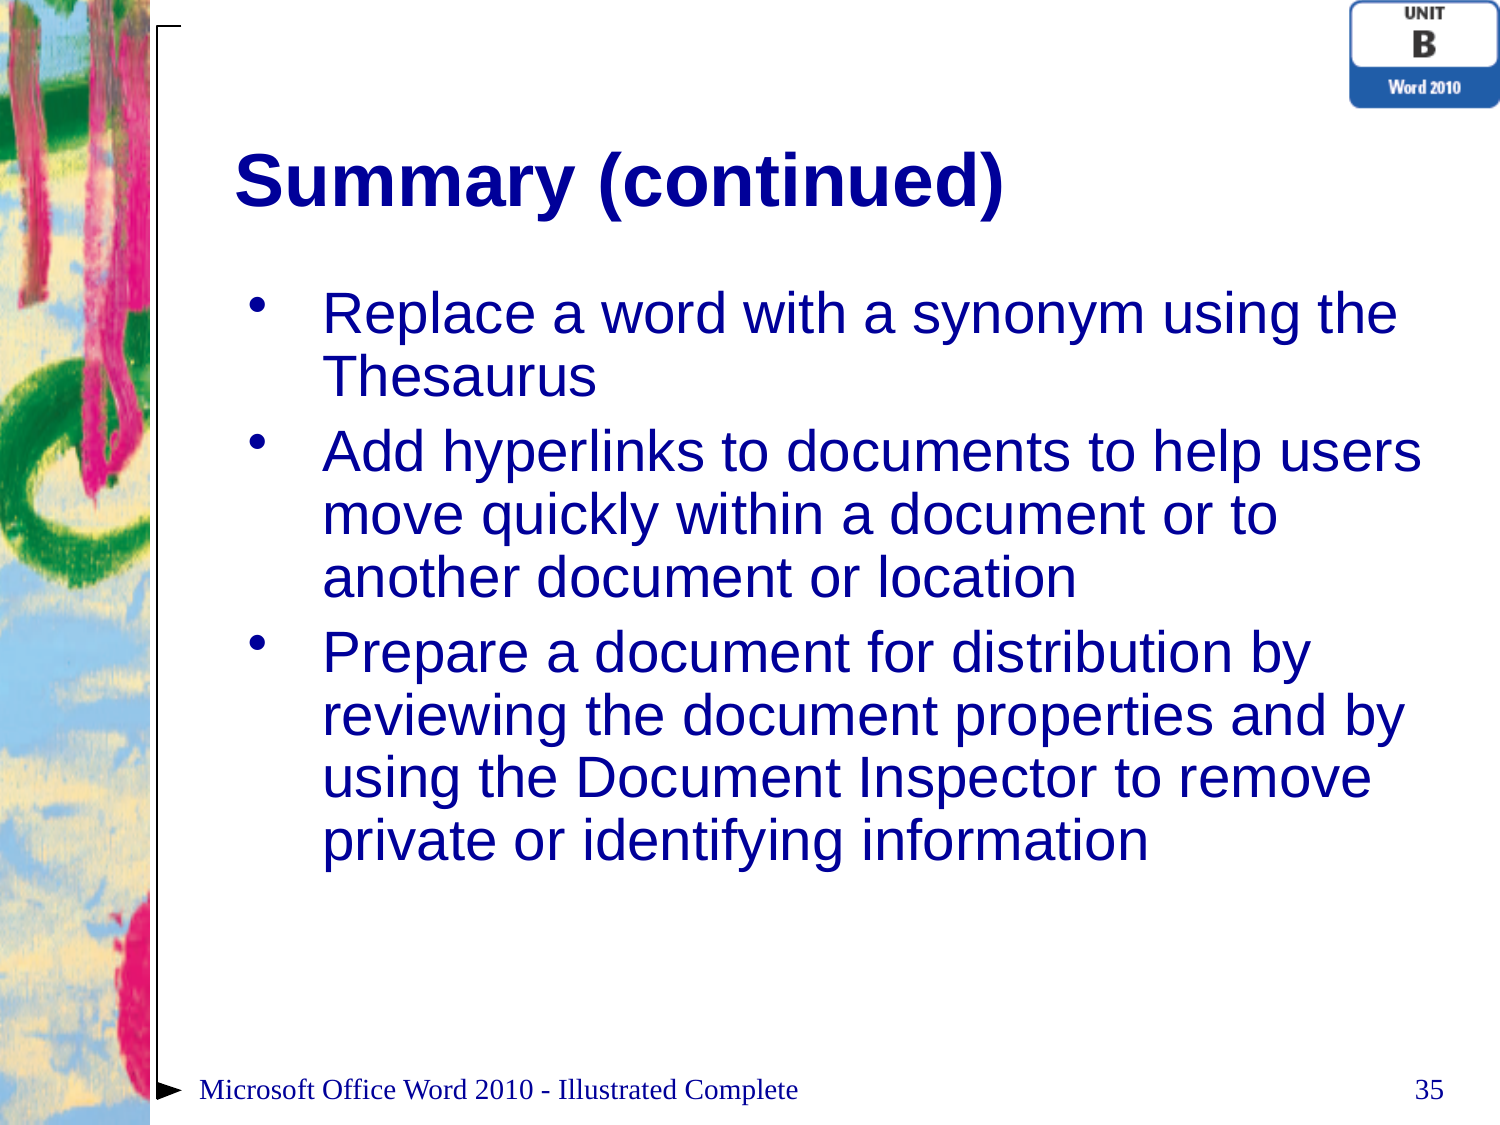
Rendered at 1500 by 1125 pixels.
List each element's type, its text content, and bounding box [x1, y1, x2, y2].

picture [0, 0, 150, 1125]
picture [1348, 0, 1500, 110]
footer Microsoft Office Word 2010 - Illustrated Complete [183, 1062, 1147, 1125]
title Summary (continued) [218, 113, 1359, 240]
slide_number 35 [1356, 1062, 1460, 1105]
list Replace a word with a synonym using the Thesaurus Add hyperlinks to documents to help users move quickly within a document or to another document or location Prepare a document for distribution by reviewing the document properties and by using the Document Inspector to remove private or identifying information [232, 275, 1447, 1014]
